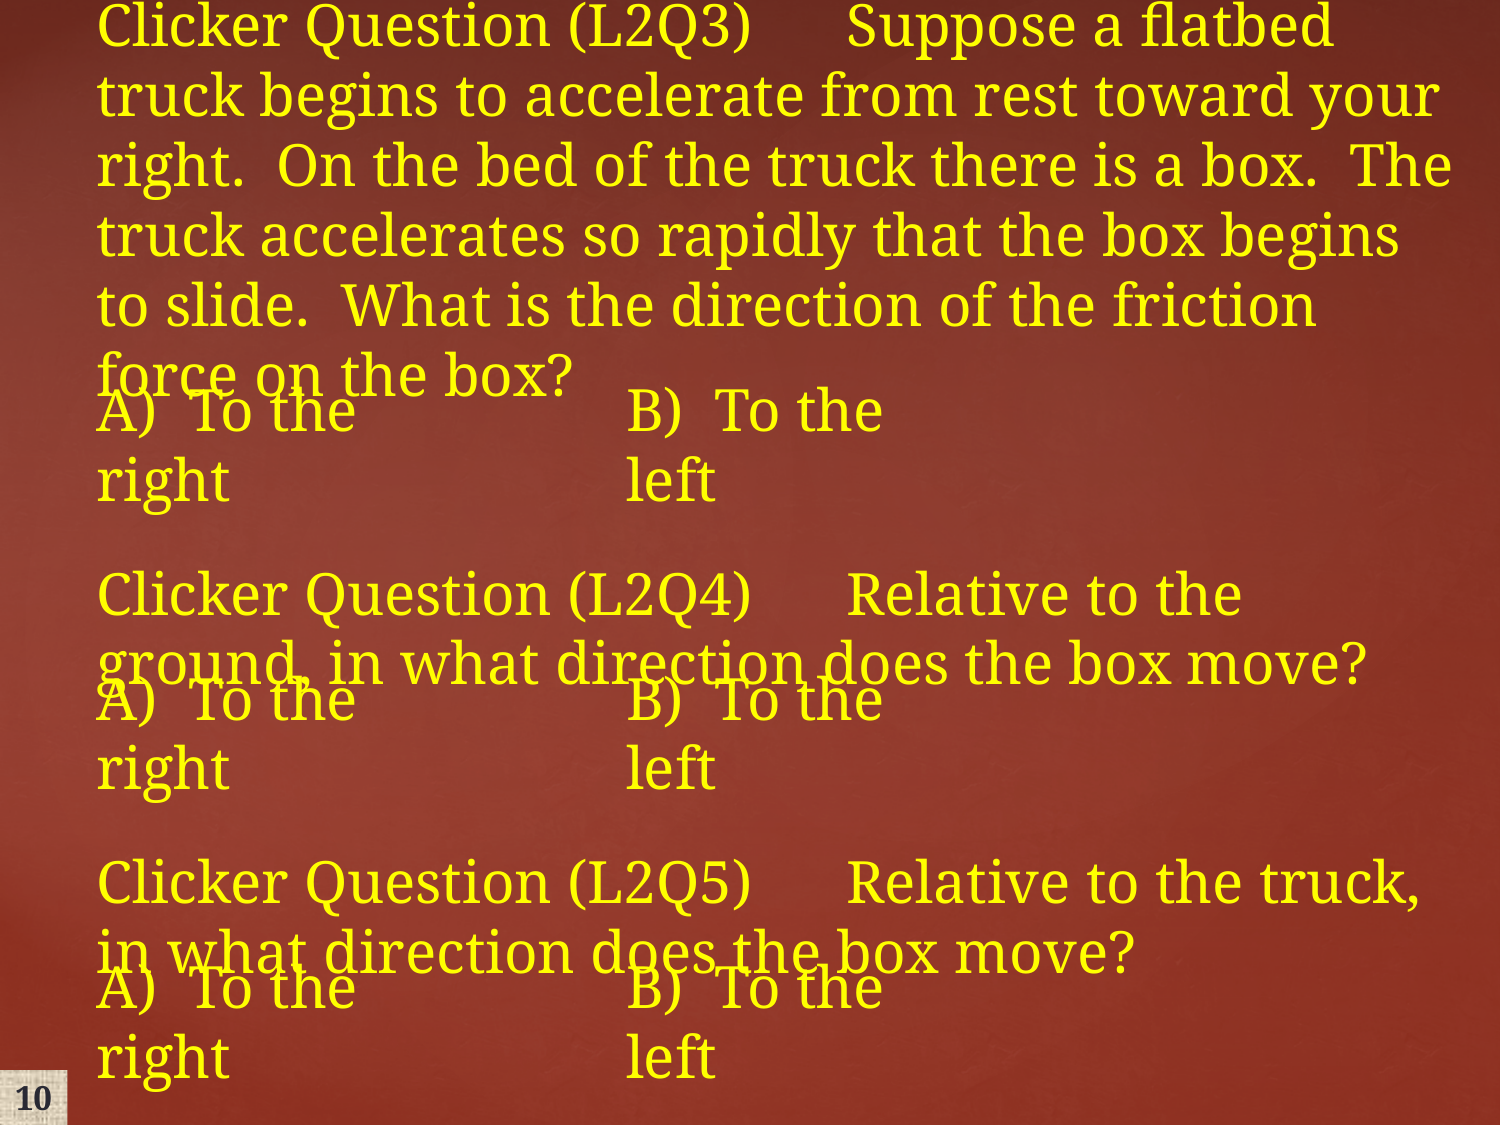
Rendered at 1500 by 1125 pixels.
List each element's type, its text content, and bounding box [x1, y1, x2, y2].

text_box Clicker Question (L2Q3) Suppose a flatbed truck begins to accelerate from rest toward your right. On the bed of the truck there is a box. The truck accelerates so rapidly that the box begins to slide. What is the direction of the friction force on the box? [81, 51, 1473, 416]
text_box Clicker Question (L2Q5) Relative to the truck, in what direction does the box move? [81, 840, 1473, 993]
text_box A) To the right [81, 1024, 493, 1098]
text_box B) To the left [611, 742, 974, 809]
text_box 10 [0, 1070, 68, 1125]
text_box B) To the left [611, 453, 974, 521]
text_box B) To the left [611, 1030, 974, 1098]
text_box Clicker Question (L2Q4) Relative to the ground, in what direction does the box move? [81, 552, 1473, 704]
text_box A) To the right [81, 447, 493, 521]
text_box A) To the right [81, 735, 493, 809]
